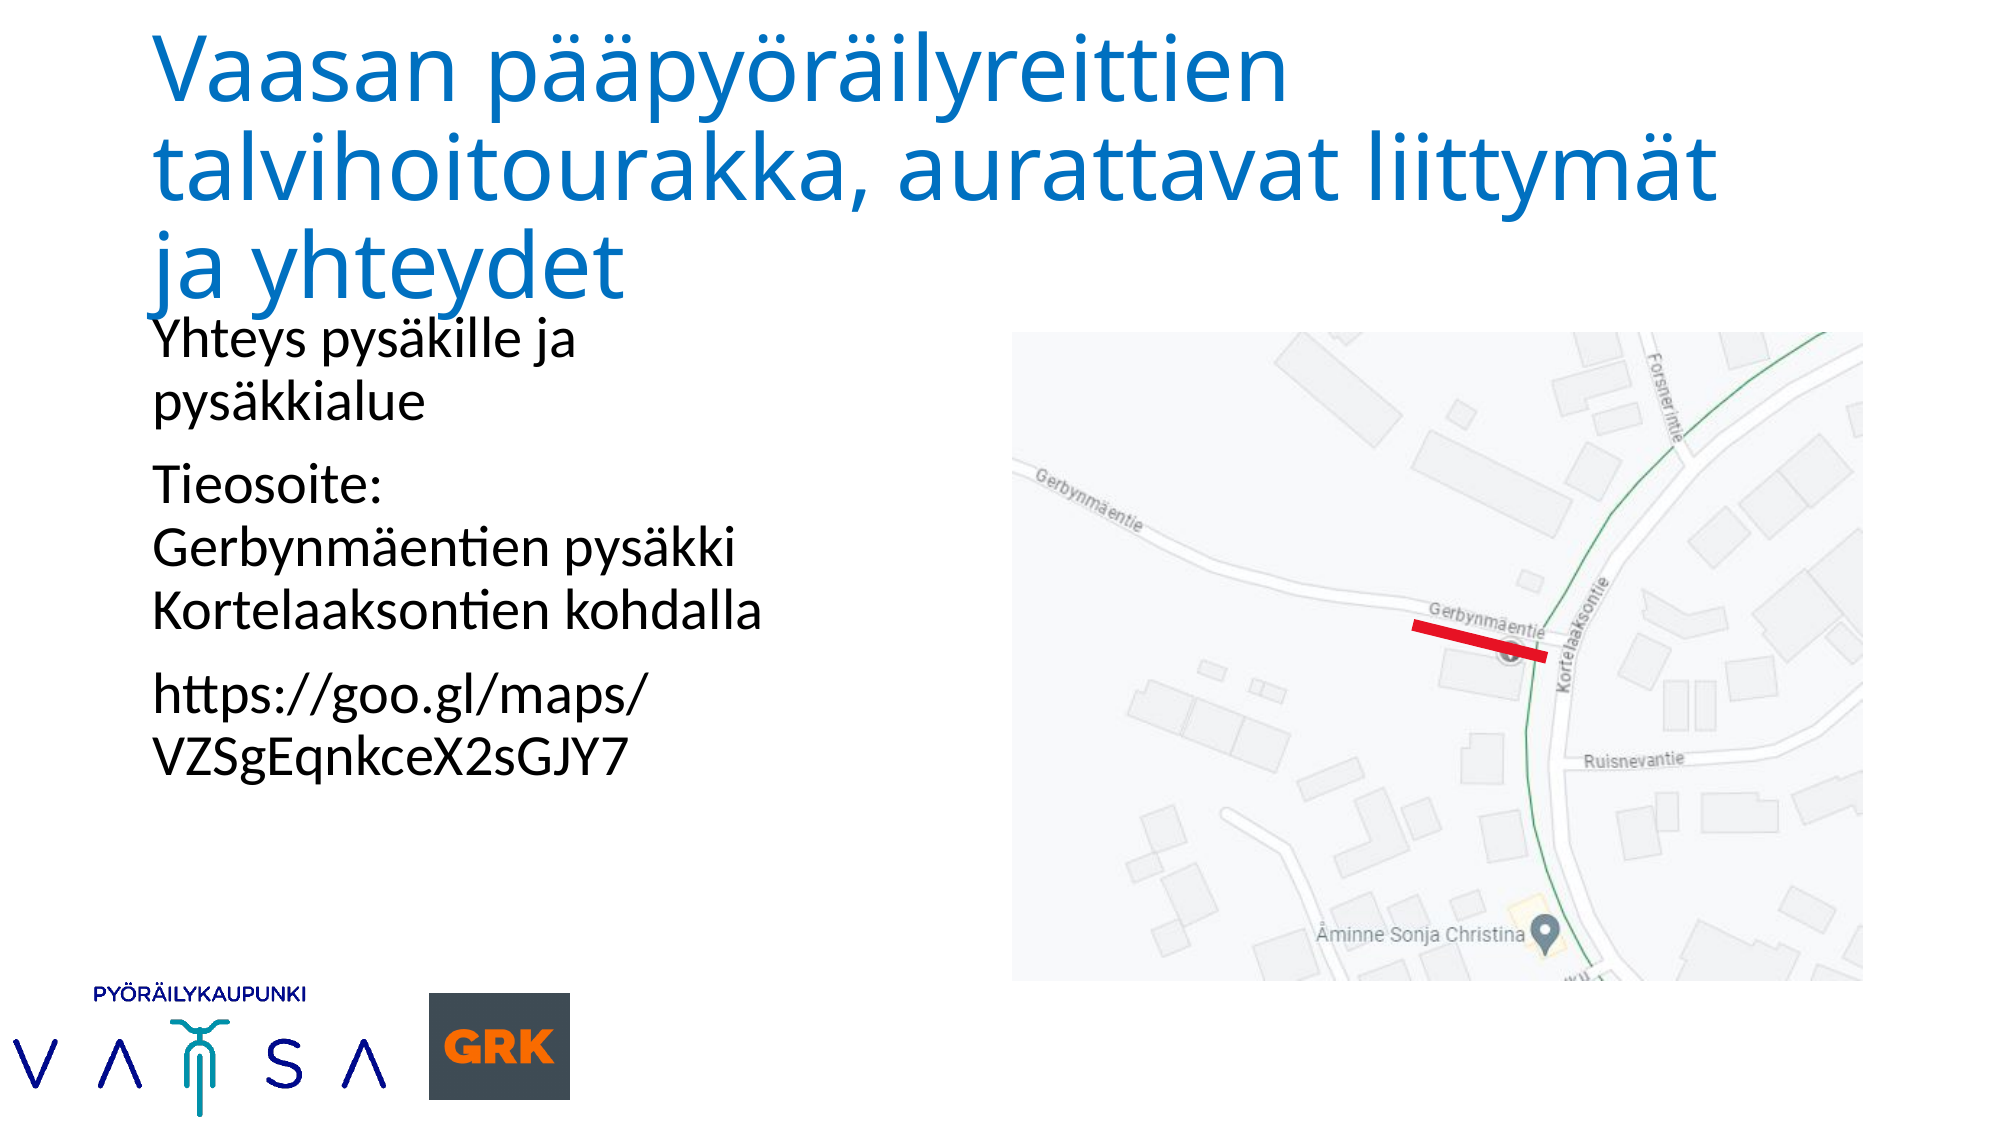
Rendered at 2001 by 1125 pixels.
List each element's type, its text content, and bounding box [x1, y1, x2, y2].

title Vaasan pääpyöräilyreittien talvihoitourakka, aurattavat liittymät ja yhteydet [137, 59, 1780, 281]
list Yhteys pysäkille ja pysäkkialue Tieosoite: Gerbynmäentien pysäkki Kortelaaksontien kohdalla https://goo.gl/maps/VZSgEqnkceX2sGJY7 [137, 299, 800, 1014]
picture [429, 993, 570, 1100]
picture [13, 982, 386, 1117]
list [1012, 332, 1863, 981]
